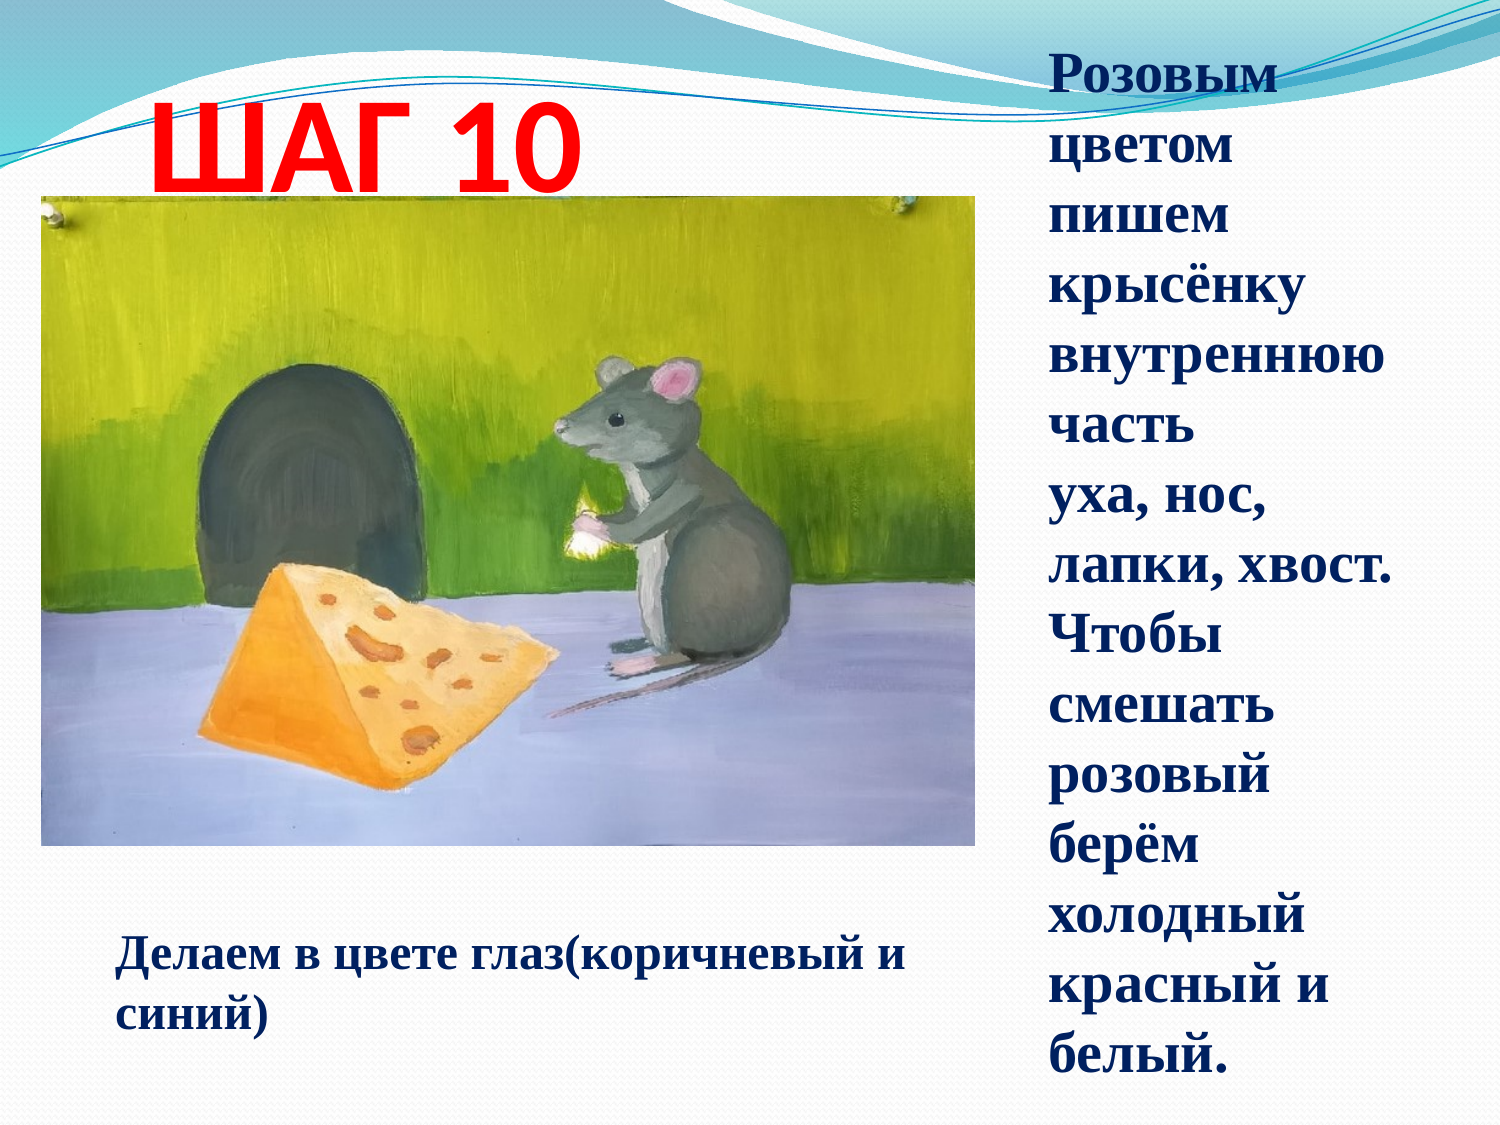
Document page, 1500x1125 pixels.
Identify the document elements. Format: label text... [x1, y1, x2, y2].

title ШАГ 10 [147, 0, 1402, 220]
text_box Розовым цветом пишем крысёнку внутреннюю часть уха, нос, лапки, хвост. Чтобы смешать розовый берём холодный красный и белый. [1033, 26, 1436, 1092]
text_box Делаем в цвете глаз(коричневый и синий) [100, 912, 975, 1048]
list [40, 196, 975, 847]
